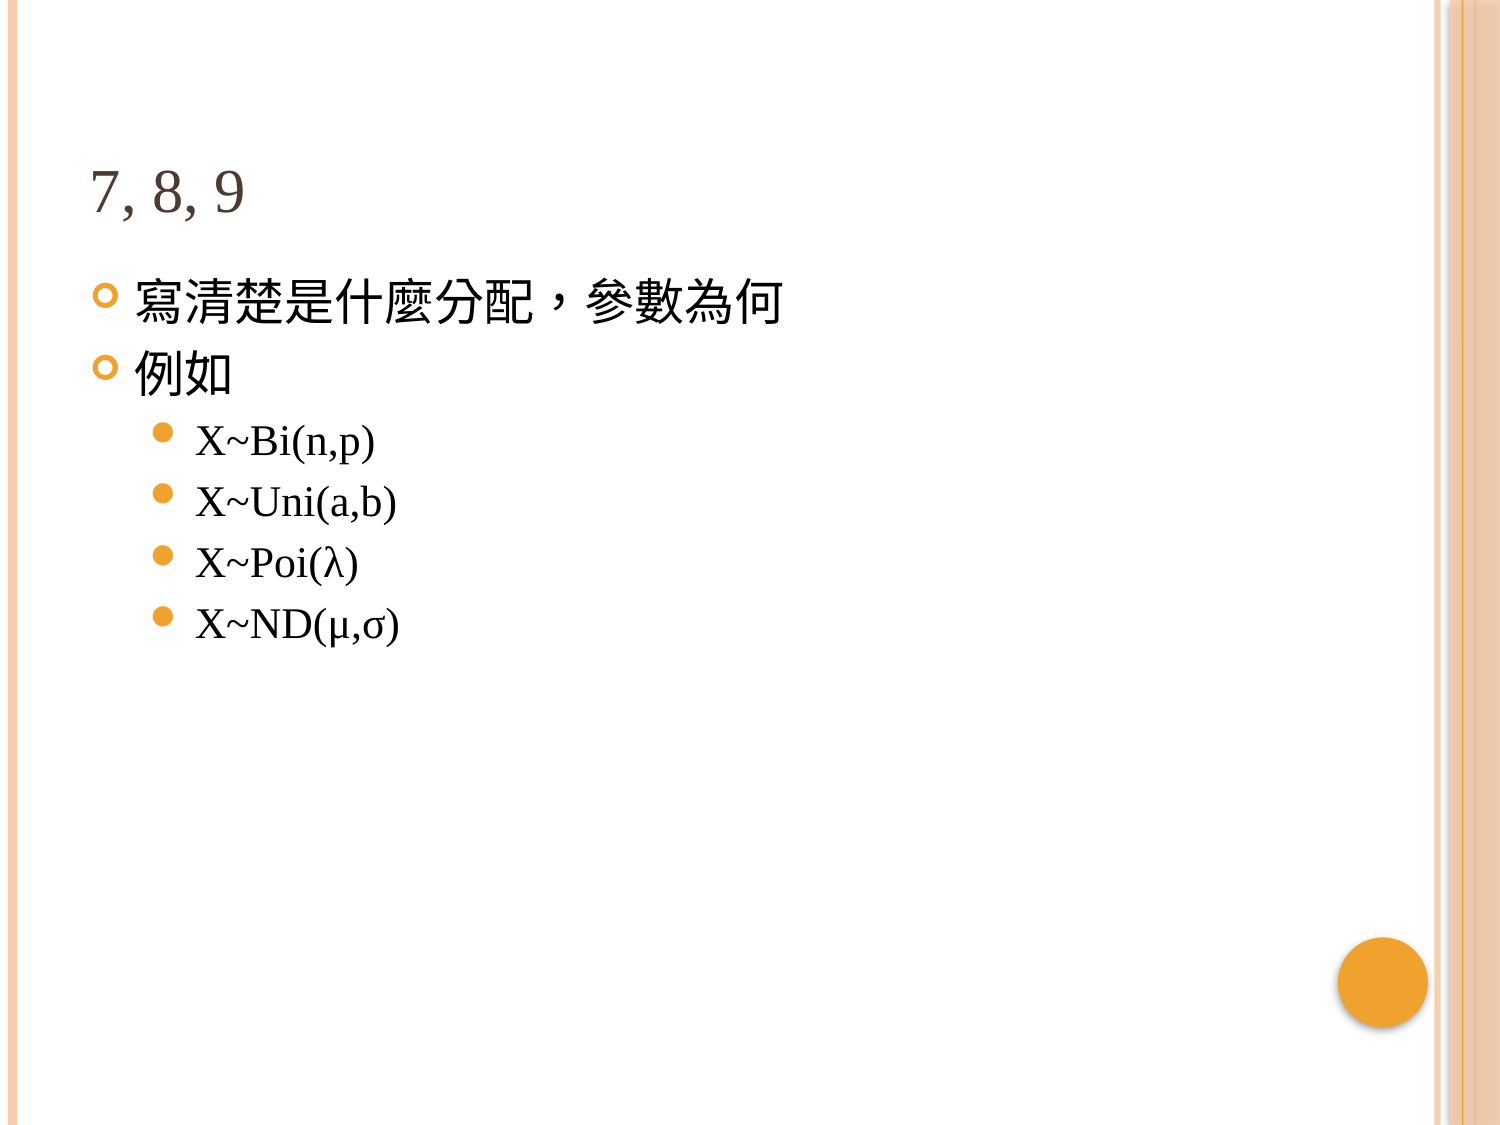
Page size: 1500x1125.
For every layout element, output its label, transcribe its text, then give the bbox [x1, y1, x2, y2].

title 7, 8, 9 [75, 45, 1300, 233]
list 寫清楚是什麼分配，參數為何 例如 X~Bi(n,p) X~Uni(a,b) X~Poi(λ) X~ND(μ,σ) [75, 262, 1300, 1062]
